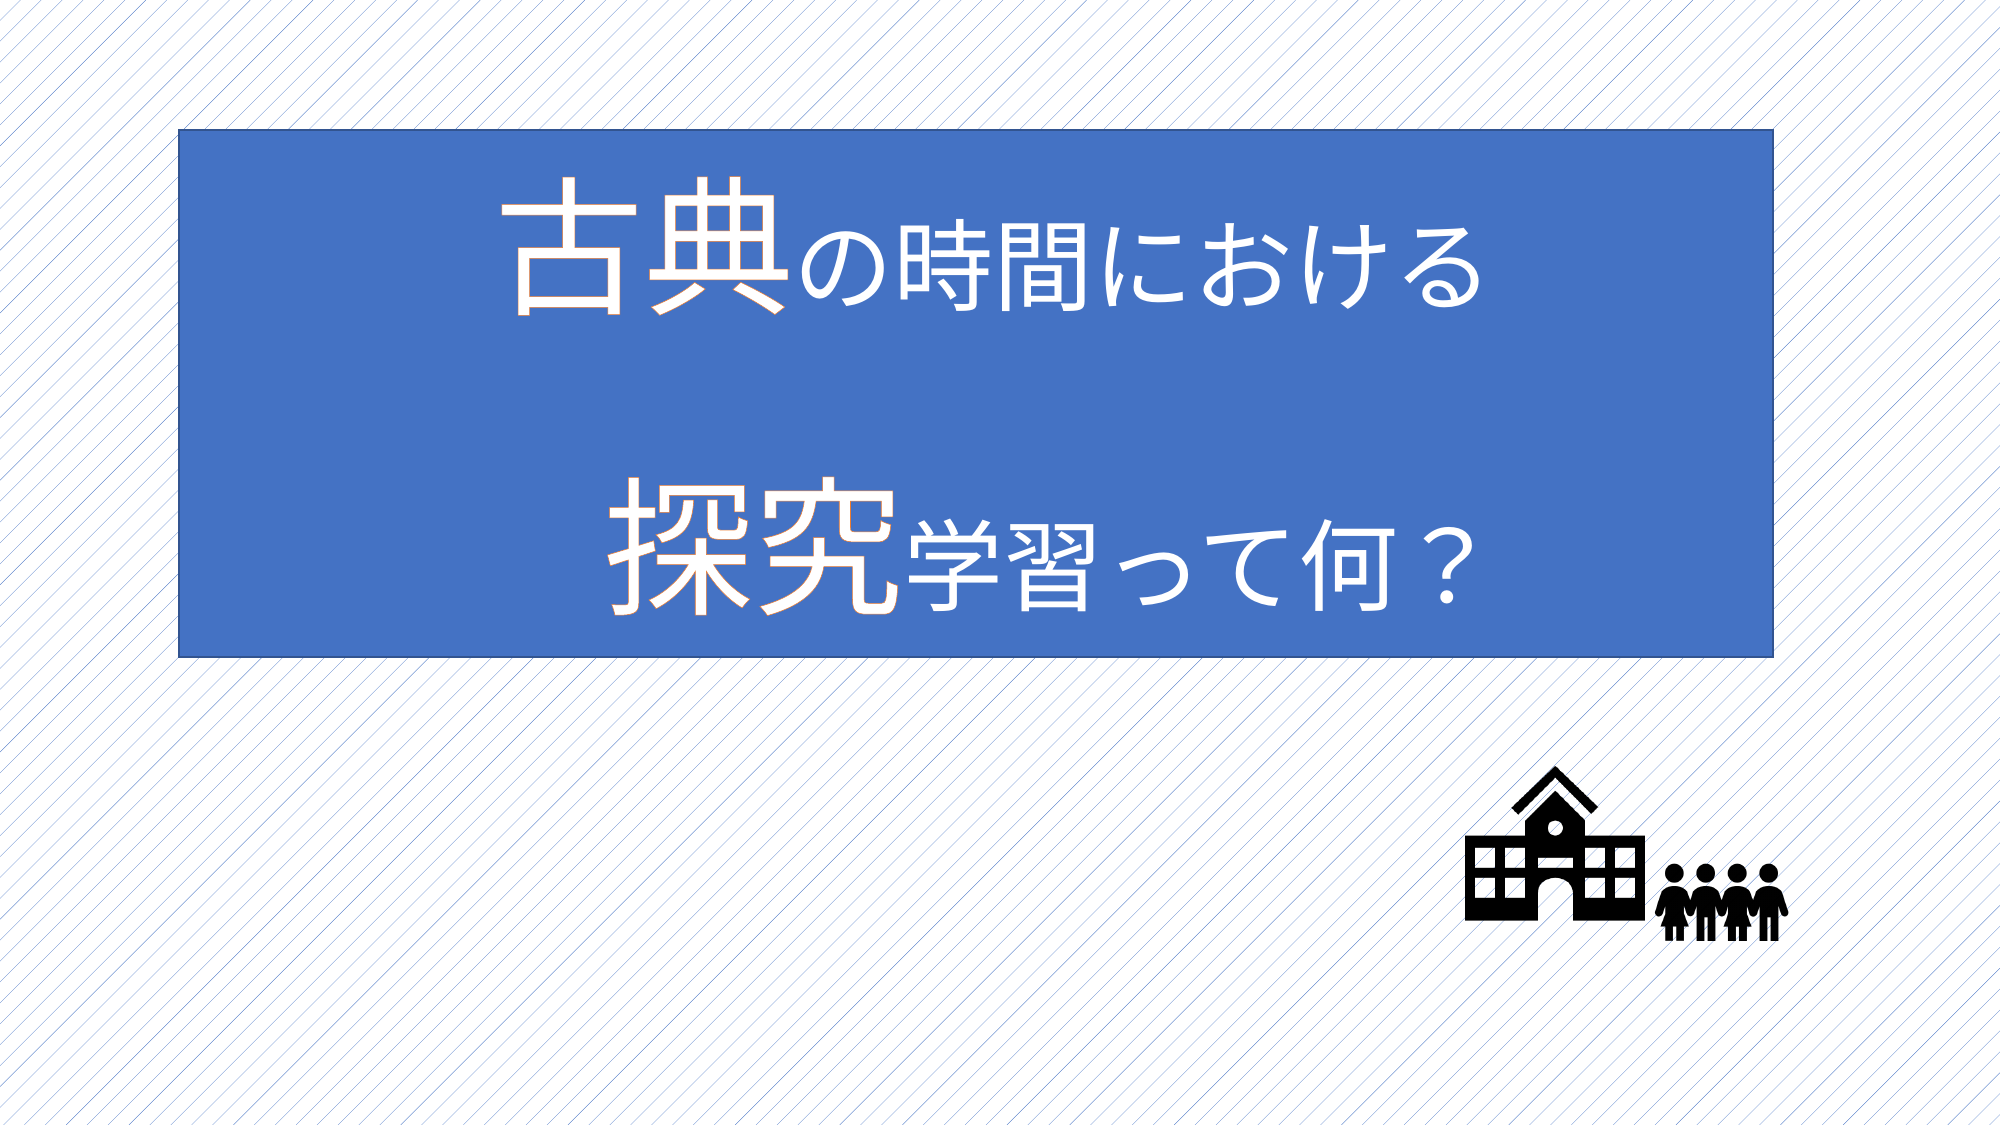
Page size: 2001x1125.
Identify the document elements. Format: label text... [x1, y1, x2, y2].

text_box 古典の時間における 探究学習って何？ [178, 129, 1774, 658]
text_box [1435, 723, 1796, 980]
subtitle [220, 723, 1721, 996]
